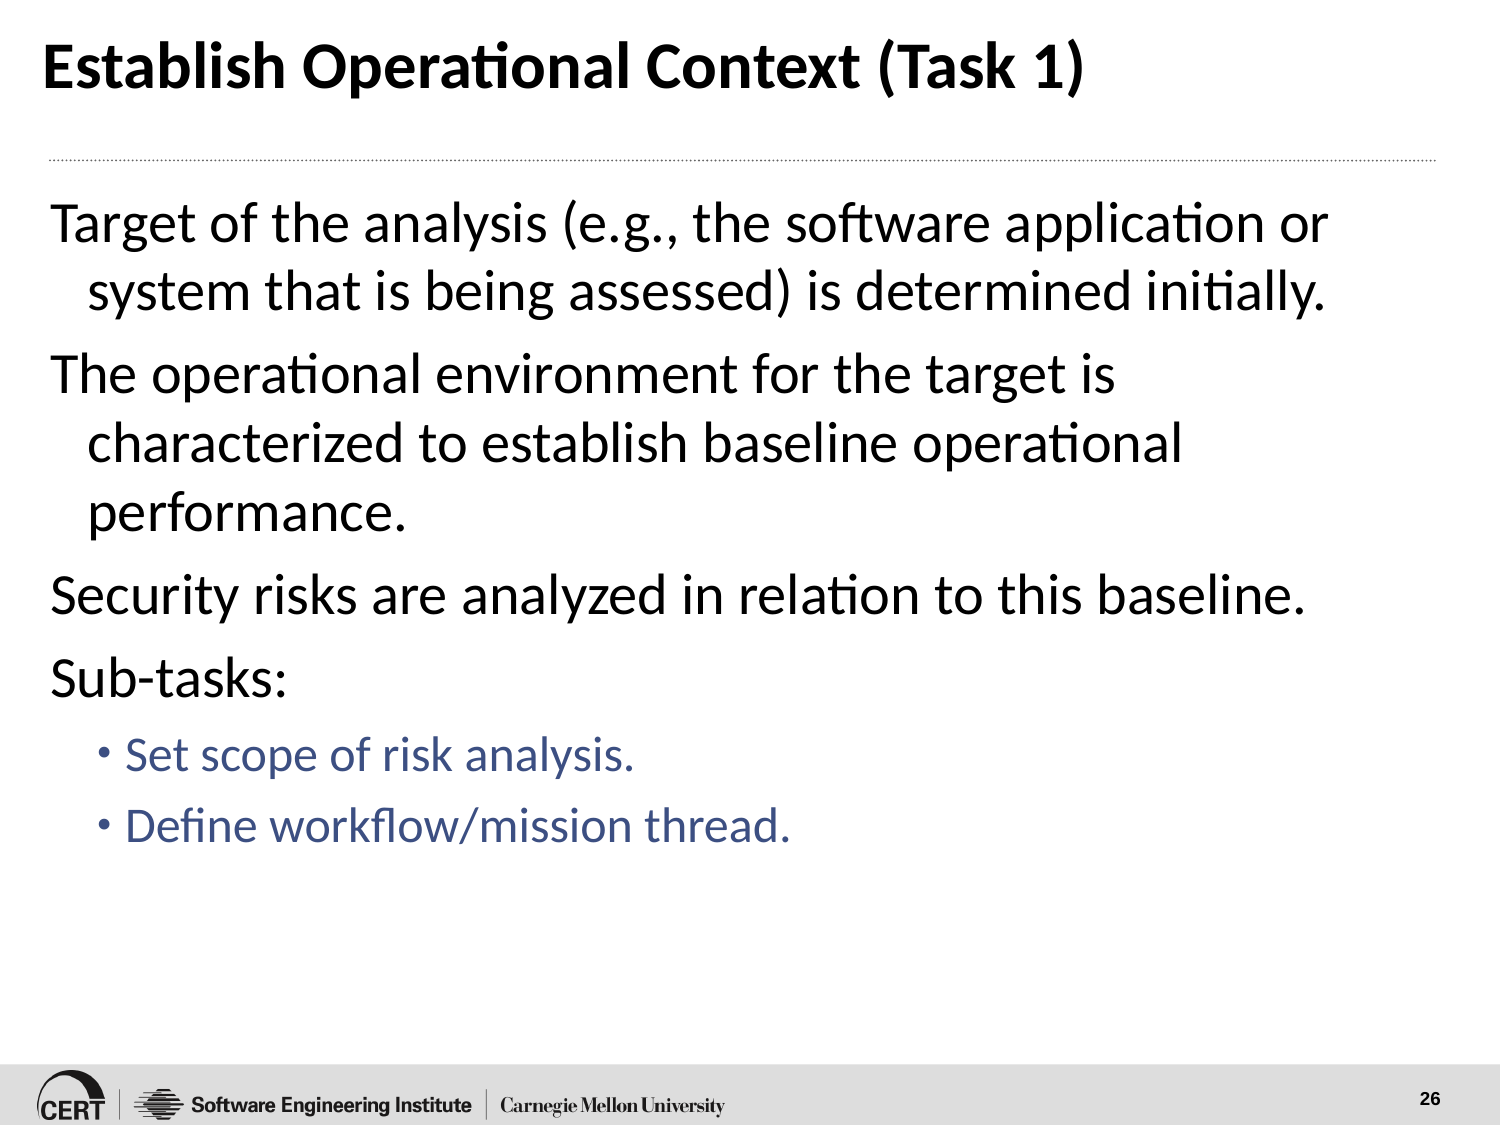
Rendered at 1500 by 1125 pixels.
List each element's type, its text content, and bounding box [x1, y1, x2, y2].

picture [37, 1069, 725, 1122]
title Establish Operational Context (Task 1) [42, 37, 1434, 155]
list Target of the analysis (e.g., the software application or system that is being assessed) is determined initially. The operational environment for the target is characterized to establish baseline operational performance. Security risks are analyzed in relation to this baseline. Sub-tasks: Set scope of risk analysis. Define workflow/mission thread. [49, 187, 1438, 1001]
